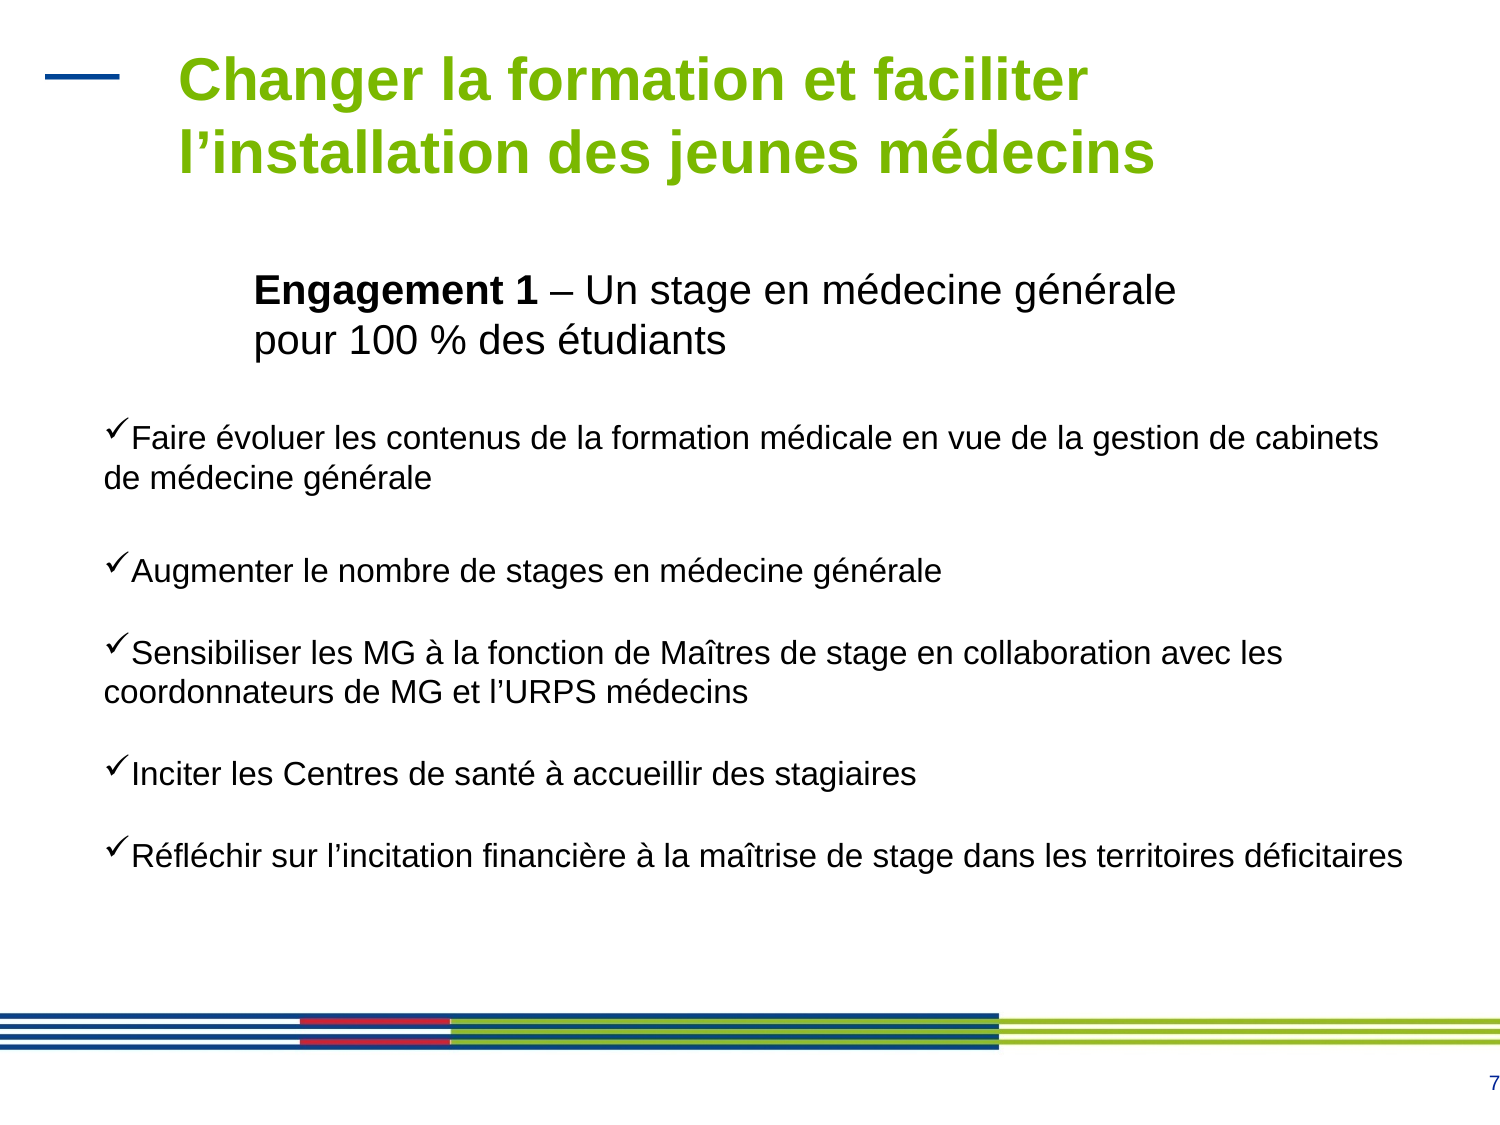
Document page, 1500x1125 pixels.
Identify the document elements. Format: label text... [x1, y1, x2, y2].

picture [44, 70, 120, 83]
list Engagement 1 – Un stage en médecine générale pour 100 % des étudiants Faire évoluer les contenus de la formation médicale en vue de la gestion de cabinets de médecine générale Augmenter le nombre de stages en médecine générale Sensibiliser les MG à la fonction de Maîtres de stage en collaboration avec les coordonnateurs de MG et l’URPS médecins Inciter les Centres de santé à accueillir des stagiaires Réfléchir sur l’incitation financière à la maîtrise de stage dans les territoires déficitaires [88, 255, 1436, 977]
title Changer la formation et faciliter l’installation des jeunes médecins [29, 18, 1471, 207]
picture [0, 999, 1500, 1063]
